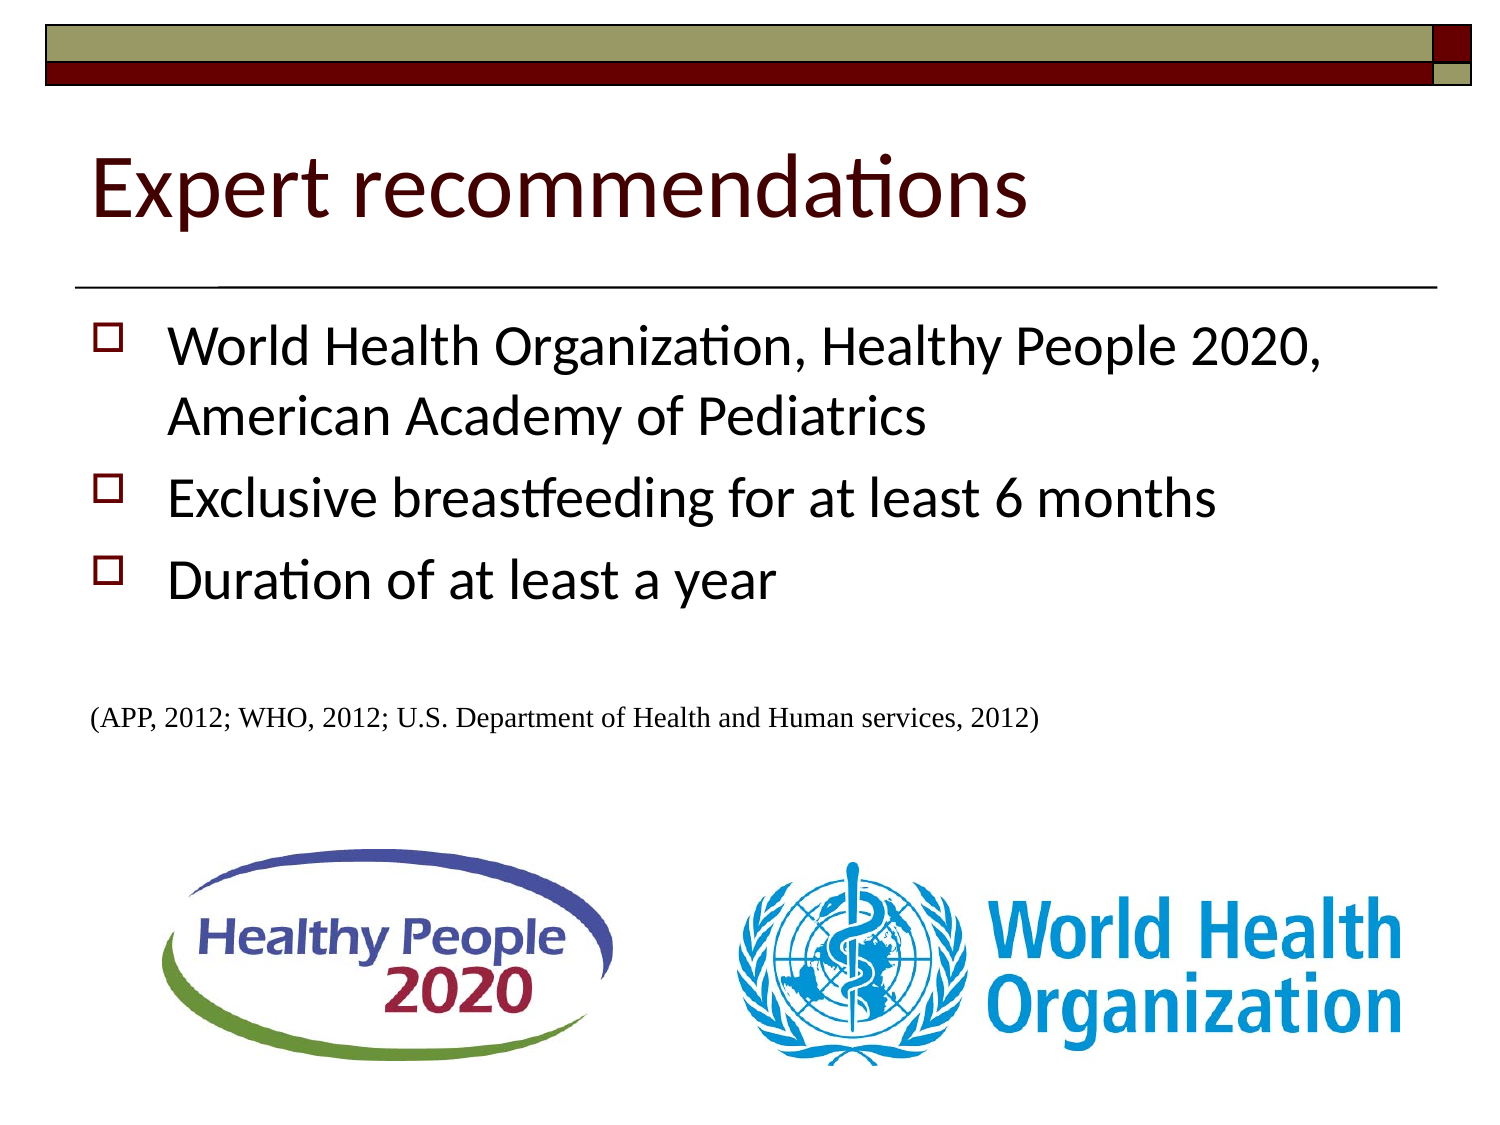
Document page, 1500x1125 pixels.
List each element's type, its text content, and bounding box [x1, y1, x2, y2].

list World Health Organization, Healthy People 2020, American Academy of Pediatrics Exclusive breastfeeding for at least 6 months Duration of at least a year (APP, 2012; WHO, 2012; U.S. Department of Health and Human services, 2012) [74, 299, 1376, 1006]
title Expert recommendations [74, 87, 1426, 276]
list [737, 862, 1401, 1066]
picture [162, 849, 613, 1061]
